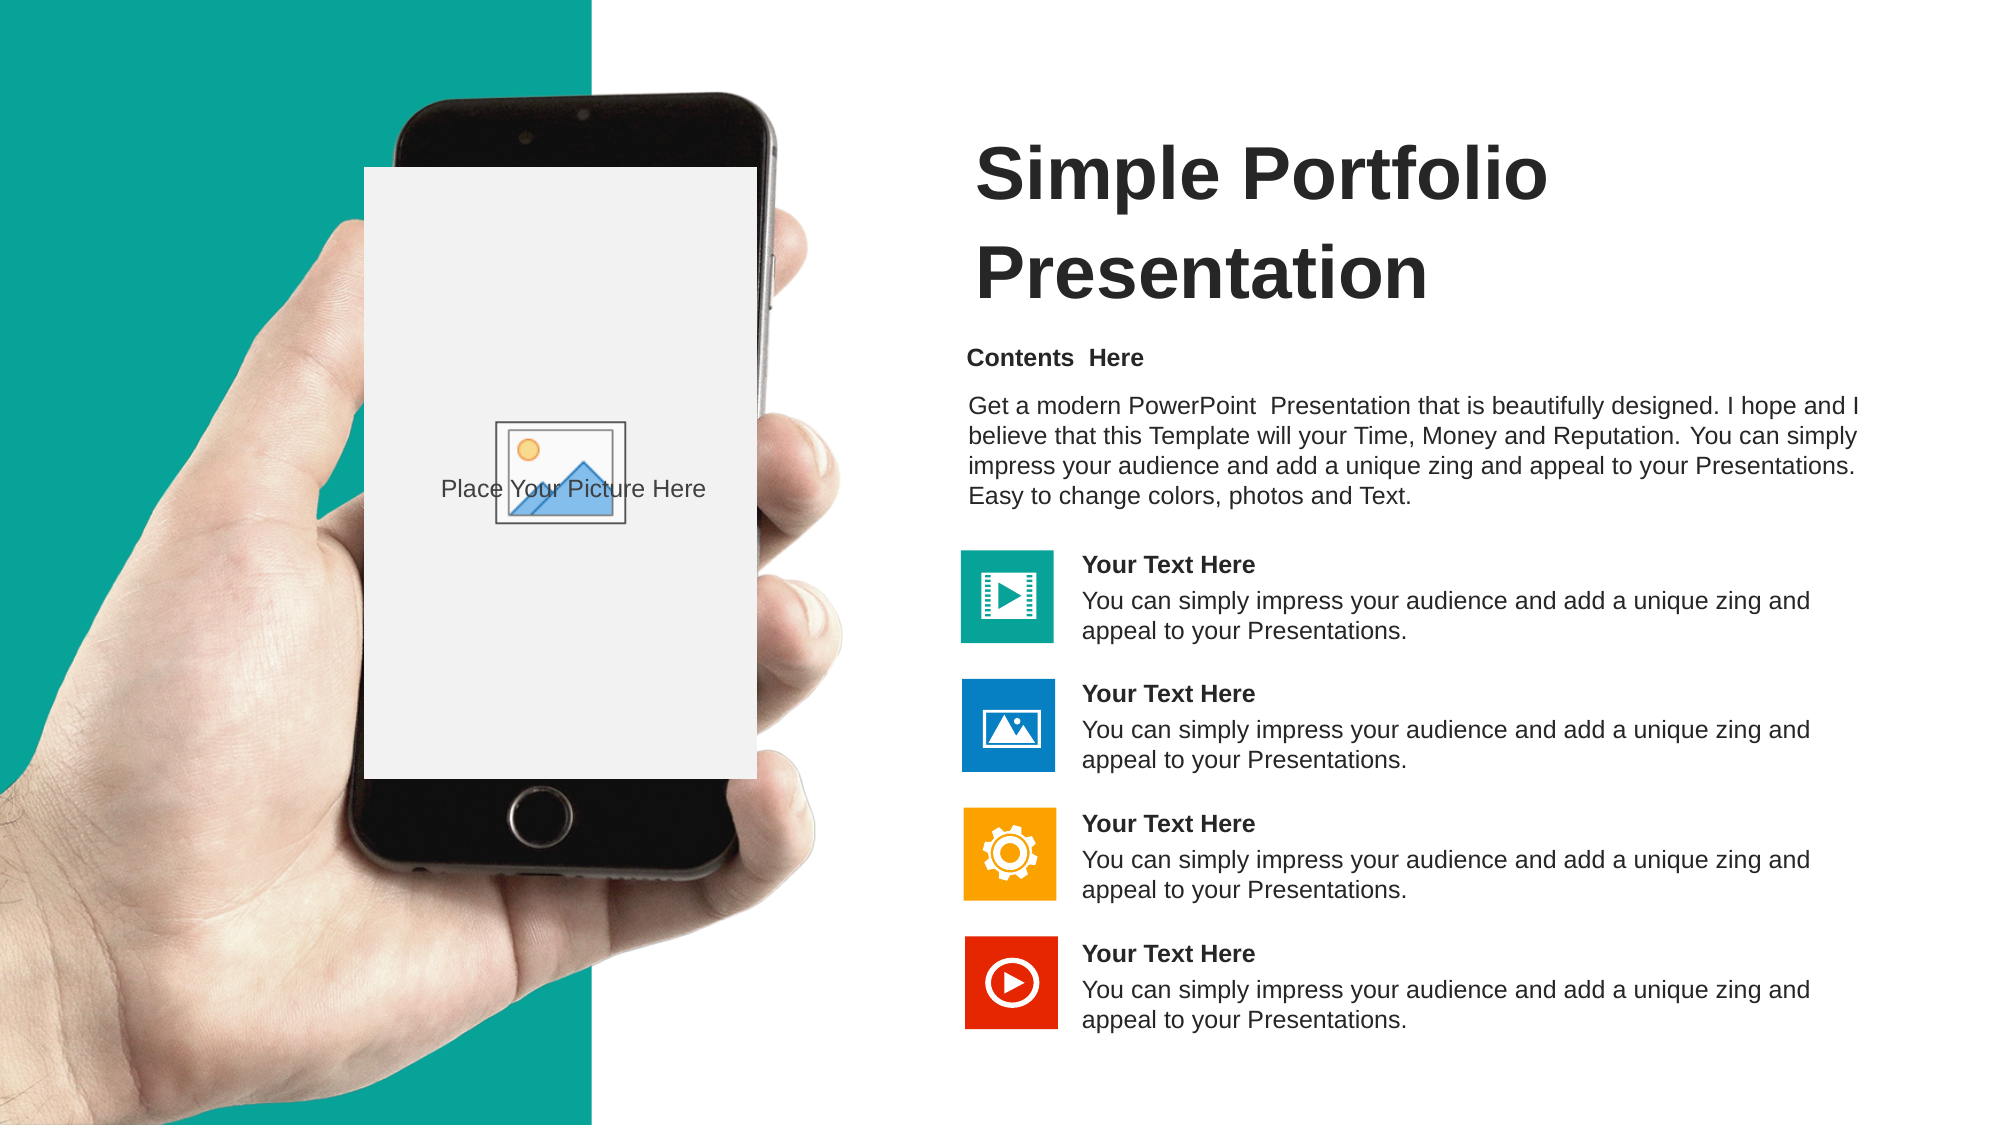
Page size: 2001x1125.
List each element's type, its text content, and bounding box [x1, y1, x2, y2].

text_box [1067, 929, 1904, 1042]
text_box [1067, 800, 1904, 913]
text_box Simple Portfolio Presentation [960, 108, 1880, 322]
text_box [980, 572, 1038, 620]
text_box [964, 935, 1059, 1030]
text_box [961, 678, 1056, 773]
text_box [981, 823, 1039, 882]
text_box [1067, 670, 1904, 783]
text_box [982, 709, 1042, 749]
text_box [951, 333, 1880, 519]
text_box [984, 956, 1041, 1009]
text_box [1067, 540, 1904, 653]
text_box [963, 807, 1058, 902]
text_box [960, 549, 1055, 644]
picture [0, 90, 844, 1125]
